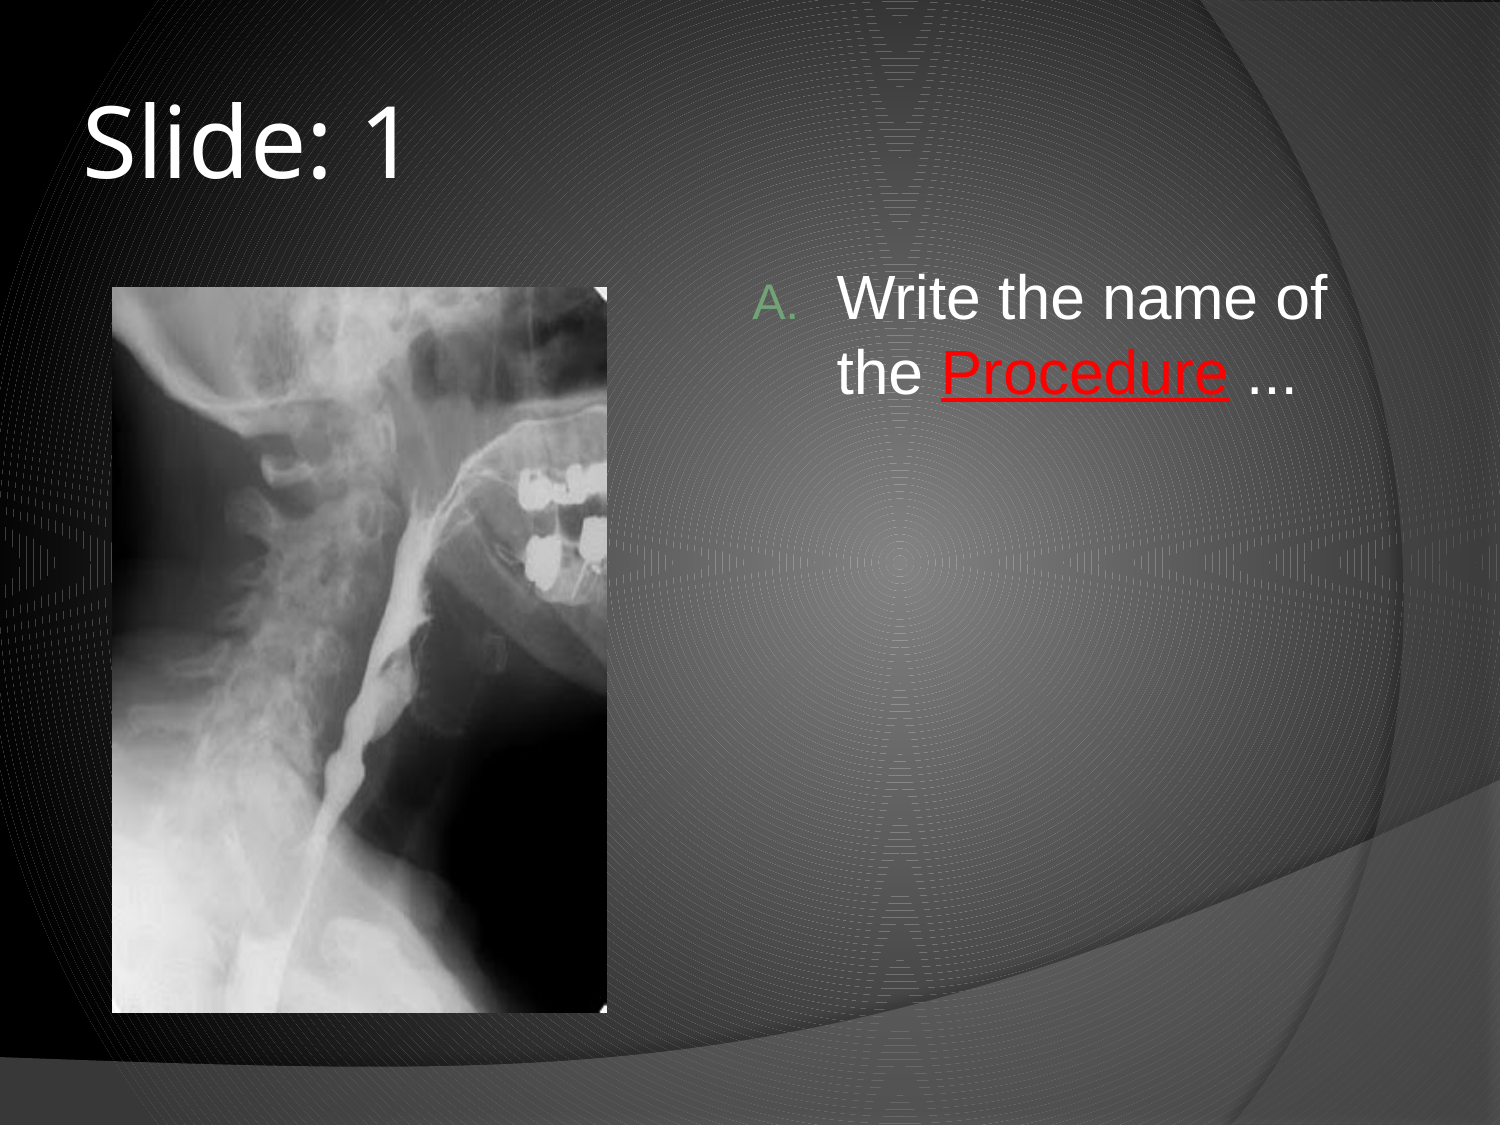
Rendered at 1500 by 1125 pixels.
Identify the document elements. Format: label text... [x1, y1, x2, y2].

title Slide: 1 [75, 45, 1300, 233]
list Write the name of the Procedure ... [737, 249, 1425, 1000]
picture [112, 287, 607, 1013]
